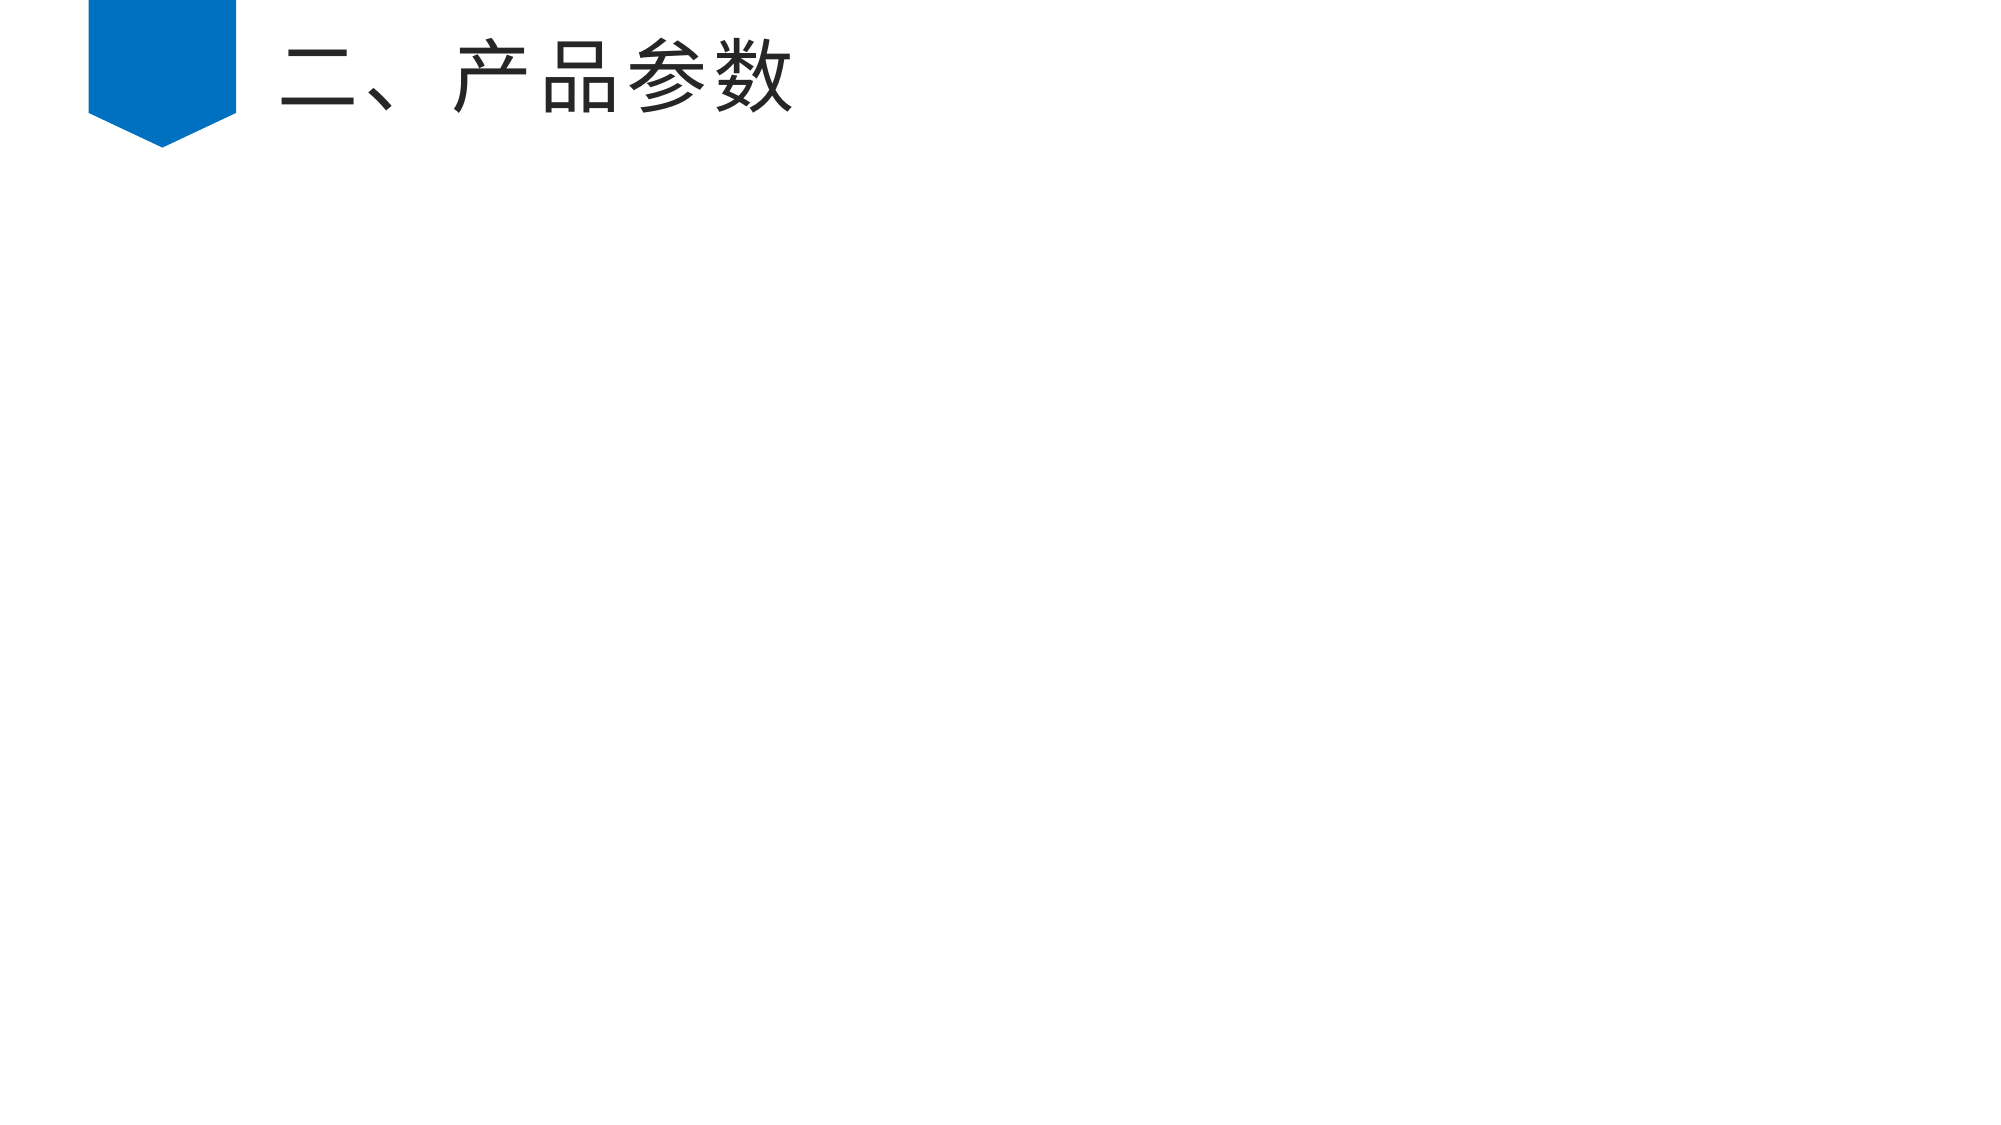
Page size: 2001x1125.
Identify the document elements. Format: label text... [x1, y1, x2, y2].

title 二、产品参数 [262, 15, 1940, 132]
text_box [87, 0, 238, 149]
